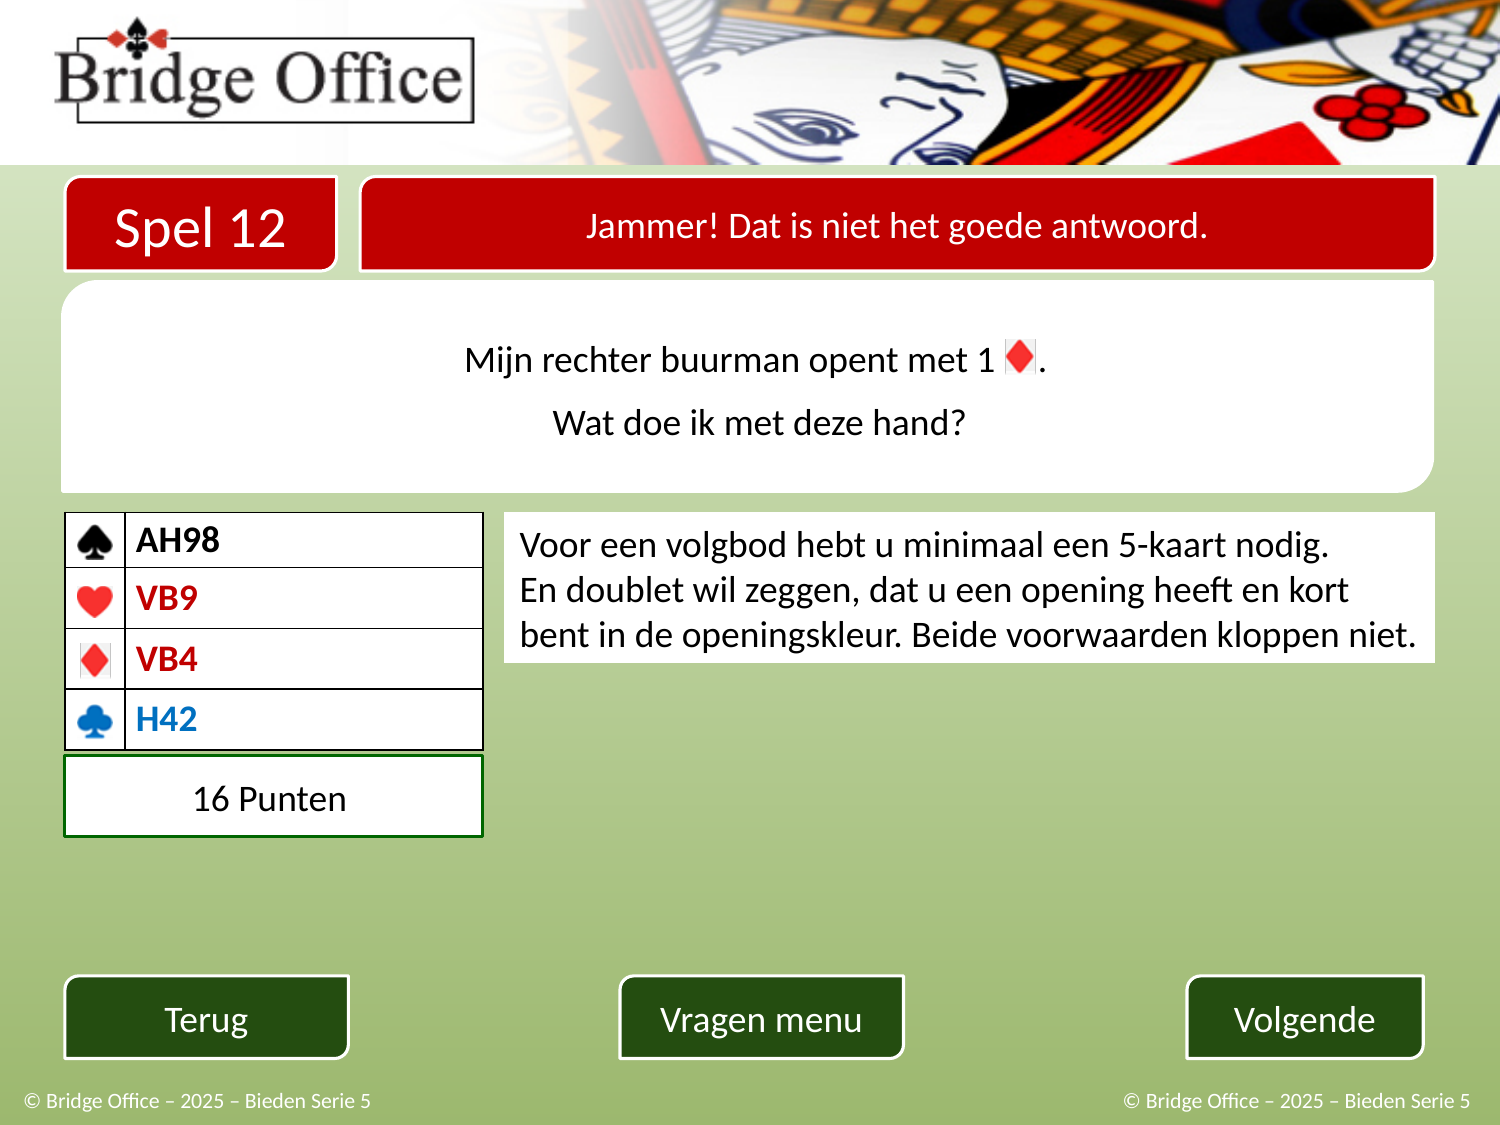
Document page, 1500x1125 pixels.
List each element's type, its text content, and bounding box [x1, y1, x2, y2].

text_box Wat doe ik met deze hand? [537, 390, 986, 451]
text_box © Bridge Office – 2025 – Bieden Serie 5 [8, 1079, 393, 1121]
table_cell H42 [126, 690, 482, 749]
table_cell [66, 568, 124, 628]
text_box Terug [63, 974, 350, 1061]
text_box Jammer! Dat is niet het goede antwoord. [358, 179, 1437, 273]
text_box Spel 12 [63, 179, 339, 273]
text_box © Bridge Office – 2025 – Bieden Serie 5 [1107, 1079, 1500, 1121]
picture [77, 703, 114, 740]
picture [77, 524, 114, 561]
text_box [61, 280, 1435, 493]
table_header [66, 513, 124, 567]
table_cell VB4 [126, 629, 482, 688]
picture [1001, 339, 1038, 375]
text_box Volgende [1185, 974, 1425, 1061]
picture [0, 0, 1500, 166]
picture [77, 585, 114, 618]
picture [77, 643, 114, 679]
text_box Mijn rechter buurman opent met 1 . [449, 327, 1075, 388]
text_box Vragen menu [618, 974, 906, 1061]
table_cell [66, 690, 124, 749]
table_cell [66, 629, 124, 688]
text_box Voor een volgbod hebt u minimaal een 5-kaart nodig. En doublet wil zeggen, dat u een opening heeft en kort bent in de openingskleur. Beide voorwaarden kloppen niet. [504, 512, 1435, 663]
table_cell VB9 [126, 568, 482, 628]
table_header AH98 [126, 513, 482, 567]
text_box 16 Punten [63, 754, 484, 838]
